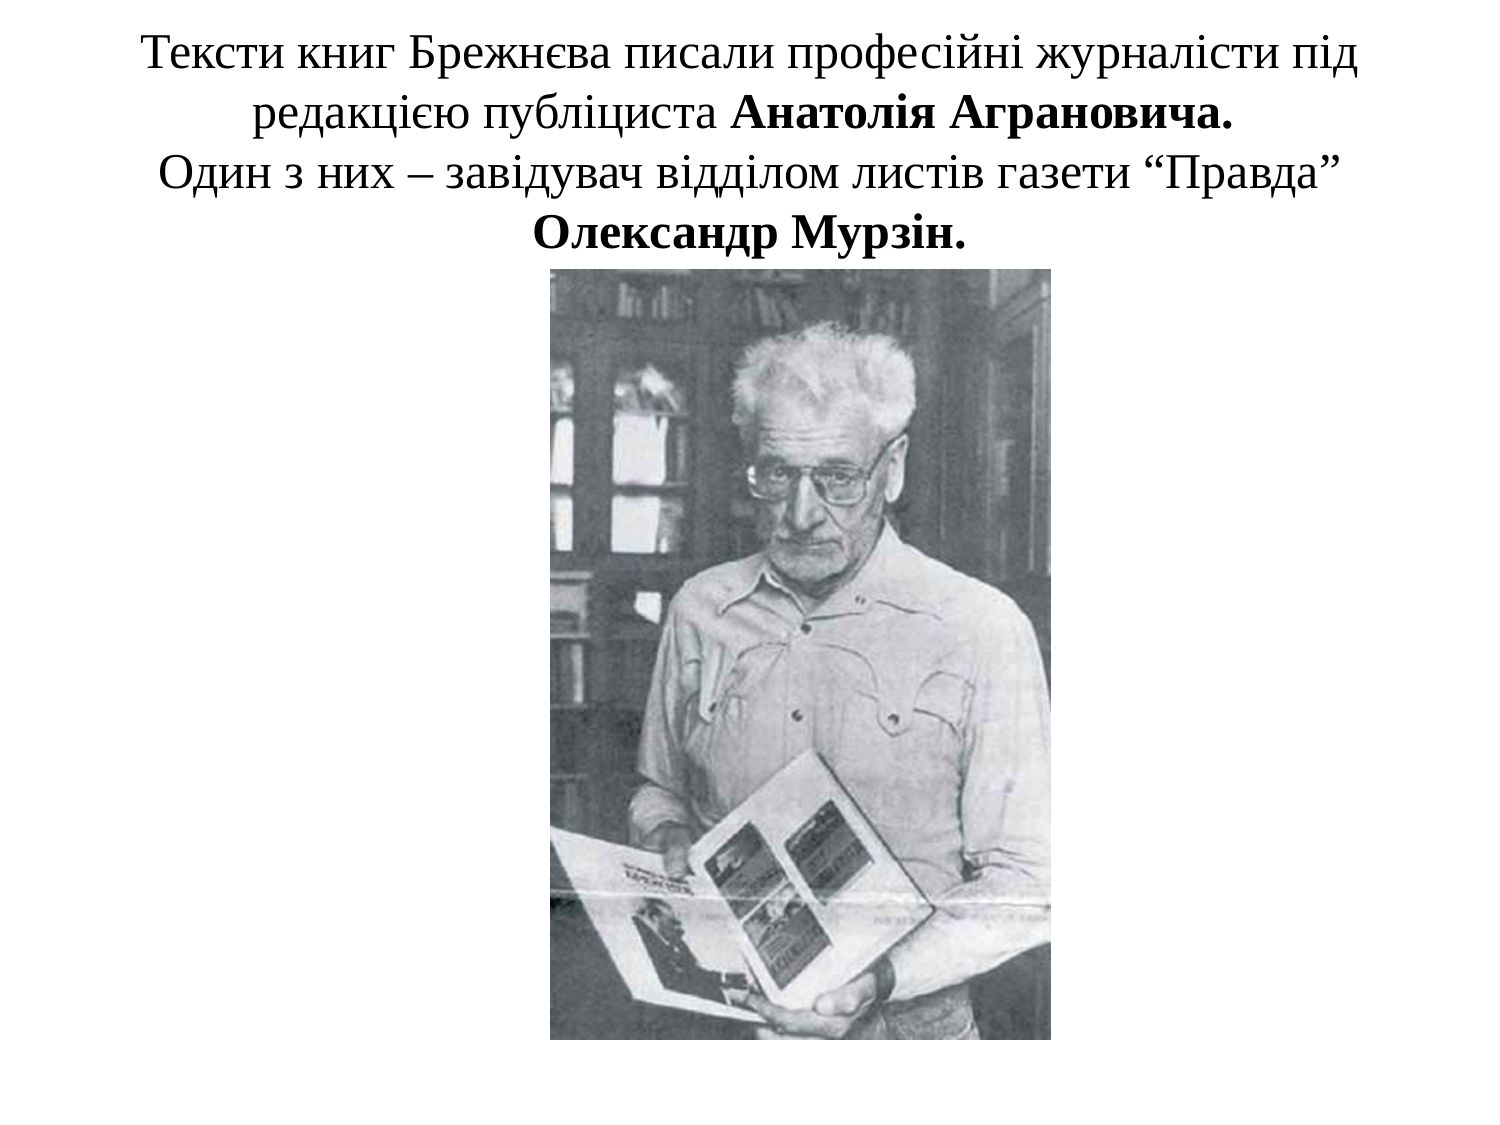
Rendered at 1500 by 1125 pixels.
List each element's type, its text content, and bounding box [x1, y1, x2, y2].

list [550, 269, 1052, 1041]
title Тексти книг Брежнєва писали професійні журналісти під редакцією публіциста Анатолія Аграновича. Один з них – завідувач відділом листів газети “Правда” Олександр Мурзін. [75, 45, 1425, 233]
